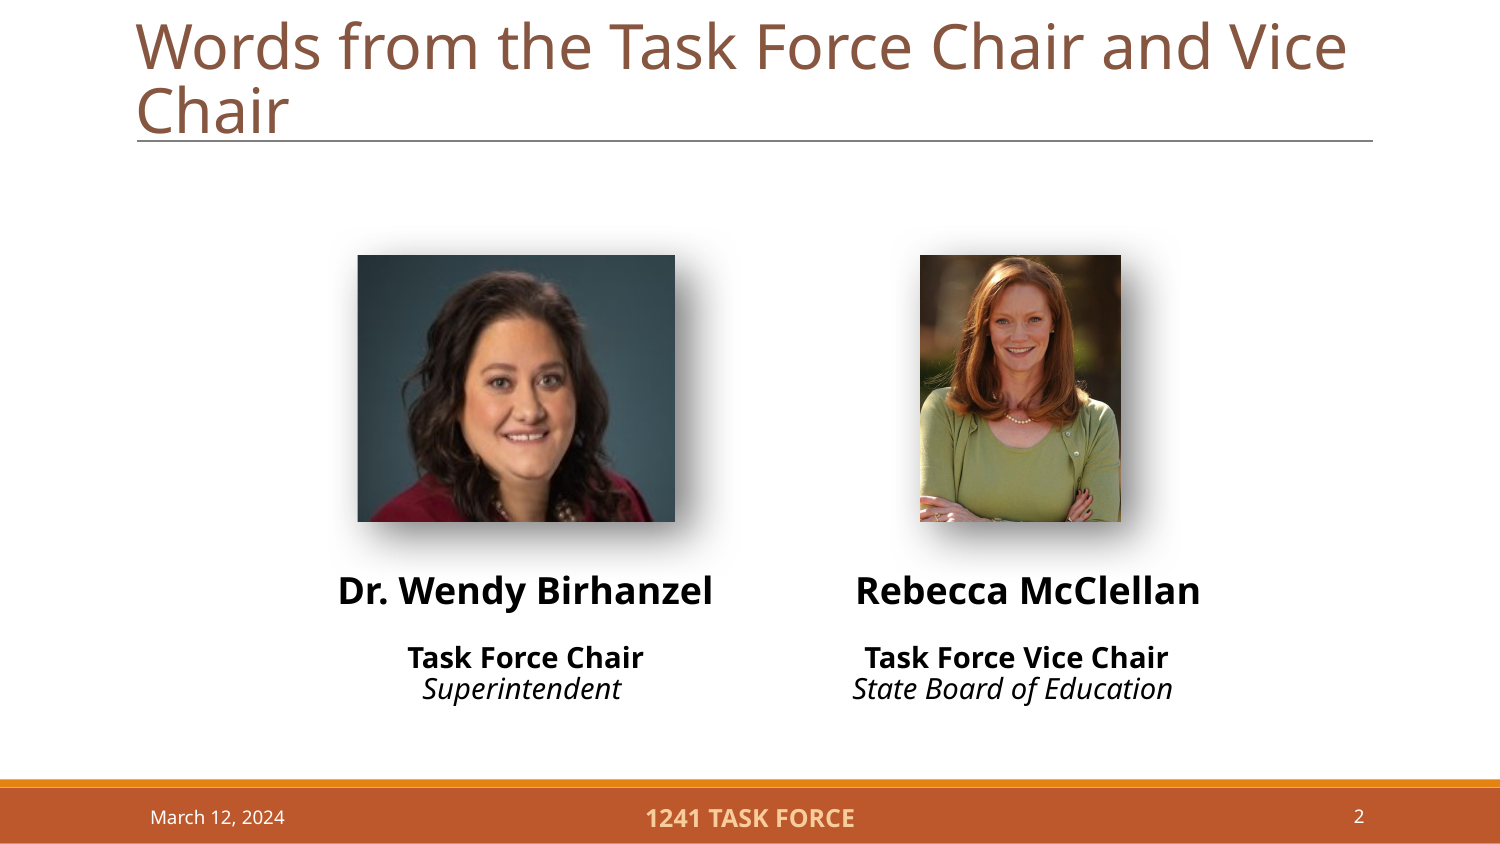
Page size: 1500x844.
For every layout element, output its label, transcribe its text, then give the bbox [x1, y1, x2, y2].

slide_number 2 [1218, 794, 1380, 840]
title Words from the Task Force Chair and Vice Chair [135, 35, 1373, 131]
text_box Task Force Chair Superintendent [307, 628, 745, 722]
footer 1241 TASK FORCE [453, 794, 1047, 840]
picture [357, 255, 676, 522]
picture [919, 255, 1121, 522]
text_box Task Force Vice Chair State Board of Education [821, 628, 1212, 722]
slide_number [135, 794, 440, 840]
text_box Dr. Wendy Birhanzel [307, 557, 745, 628]
text_box Rebecca McClellan [833, 557, 1224, 628]
